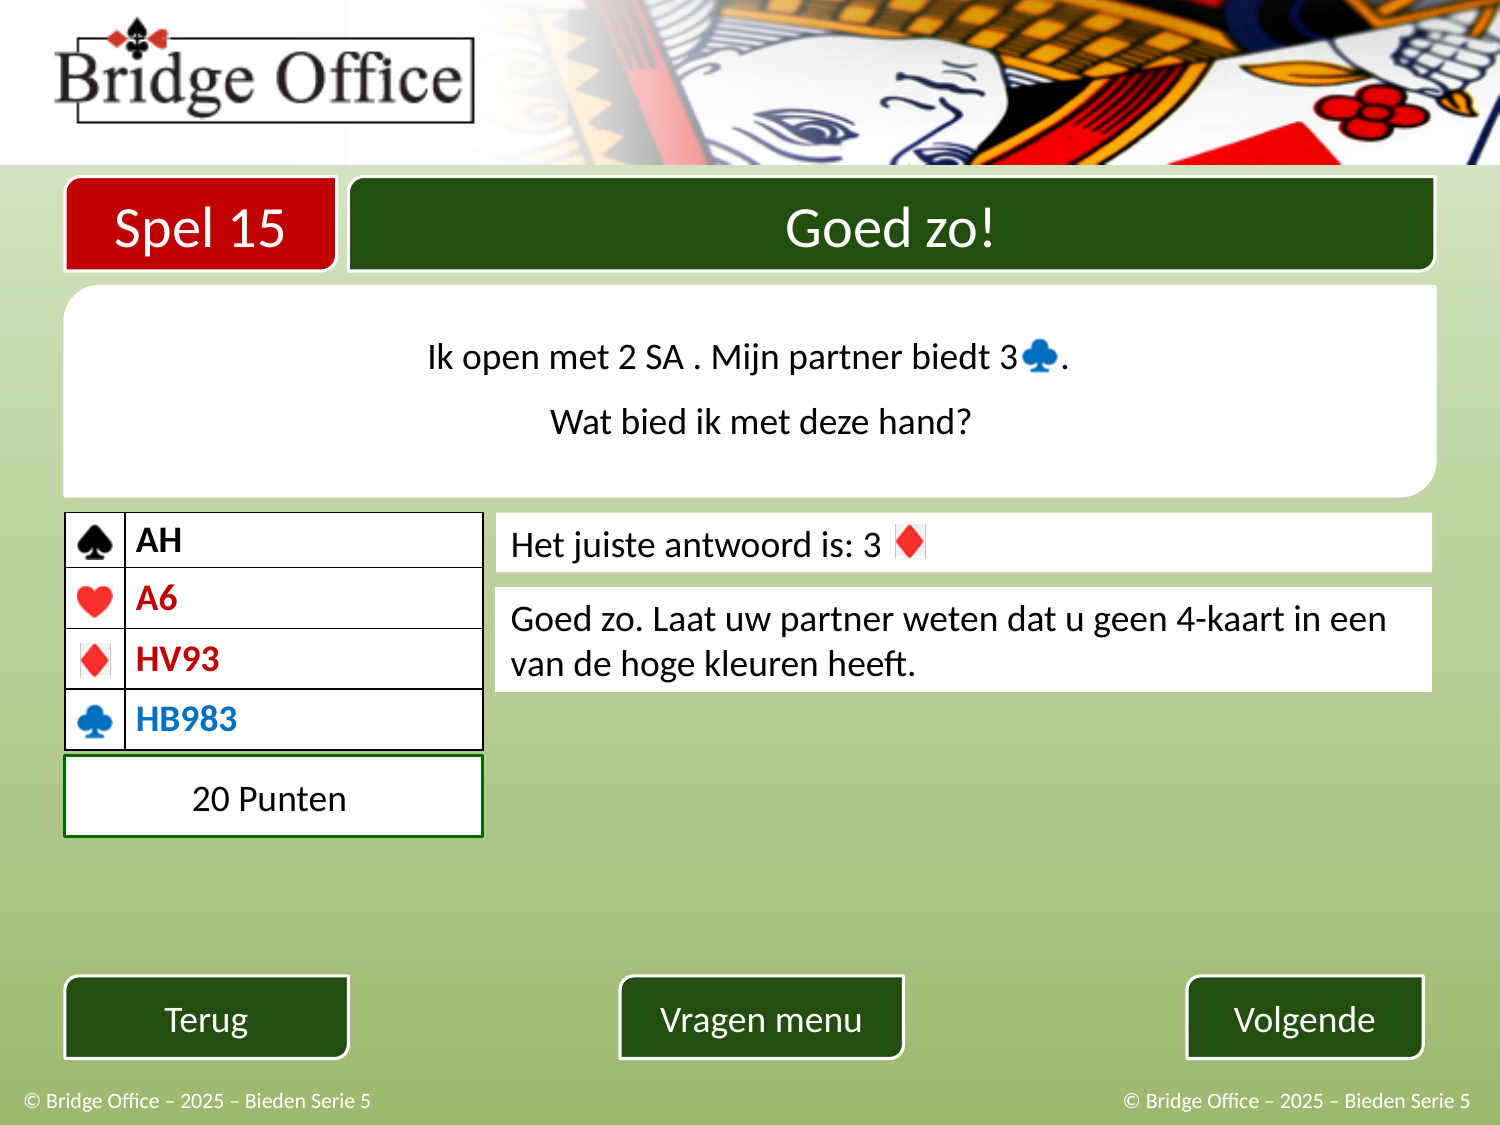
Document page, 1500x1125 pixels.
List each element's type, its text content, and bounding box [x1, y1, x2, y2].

picture [892, 524, 928, 561]
text_box Vragen menu [618, 974, 906, 1061]
text_box [63, 284, 1437, 498]
text_box Terug [63, 974, 350, 1061]
text_box Goed zo. Laat uw partner weten dat u geen 4-kaart in een van de hoge kleuren heeft. [495, 587, 1432, 692]
text_box Het juiste antwoord is: 3 [496, 512, 1433, 573]
text_box Ik open met 2 SA . Mijn partner biedt 3 . [394, 324, 1104, 385]
table_cell [66, 629, 124, 688]
text_box Volgende [1185, 974, 1425, 1061]
table_header AH [126, 513, 482, 567]
text_box © Bridge Office – 2025 – Bieden Serie 5 [1107, 1079, 1500, 1121]
text_box Goed zo! [346, 179, 1437, 273]
picture [77, 524, 114, 561]
picture [77, 703, 114, 740]
picture [77, 643, 114, 679]
text_box 20 Punten [63, 754, 484, 838]
table_cell HB983 [126, 690, 482, 749]
text_box Wat bied ik met deze hand? [528, 389, 995, 450]
picture [1022, 338, 1059, 374]
text_box © Bridge Office – 2025 – Bieden Serie 5 [8, 1079, 393, 1121]
text_box Spel 15 [63, 179, 339, 273]
table_cell HV93 [126, 629, 482, 688]
picture [0, 0, 1500, 166]
table_cell [66, 690, 124, 749]
table_cell A6 [126, 568, 482, 628]
table_header [66, 513, 124, 567]
picture [77, 585, 114, 618]
table_cell [66, 568, 124, 628]
